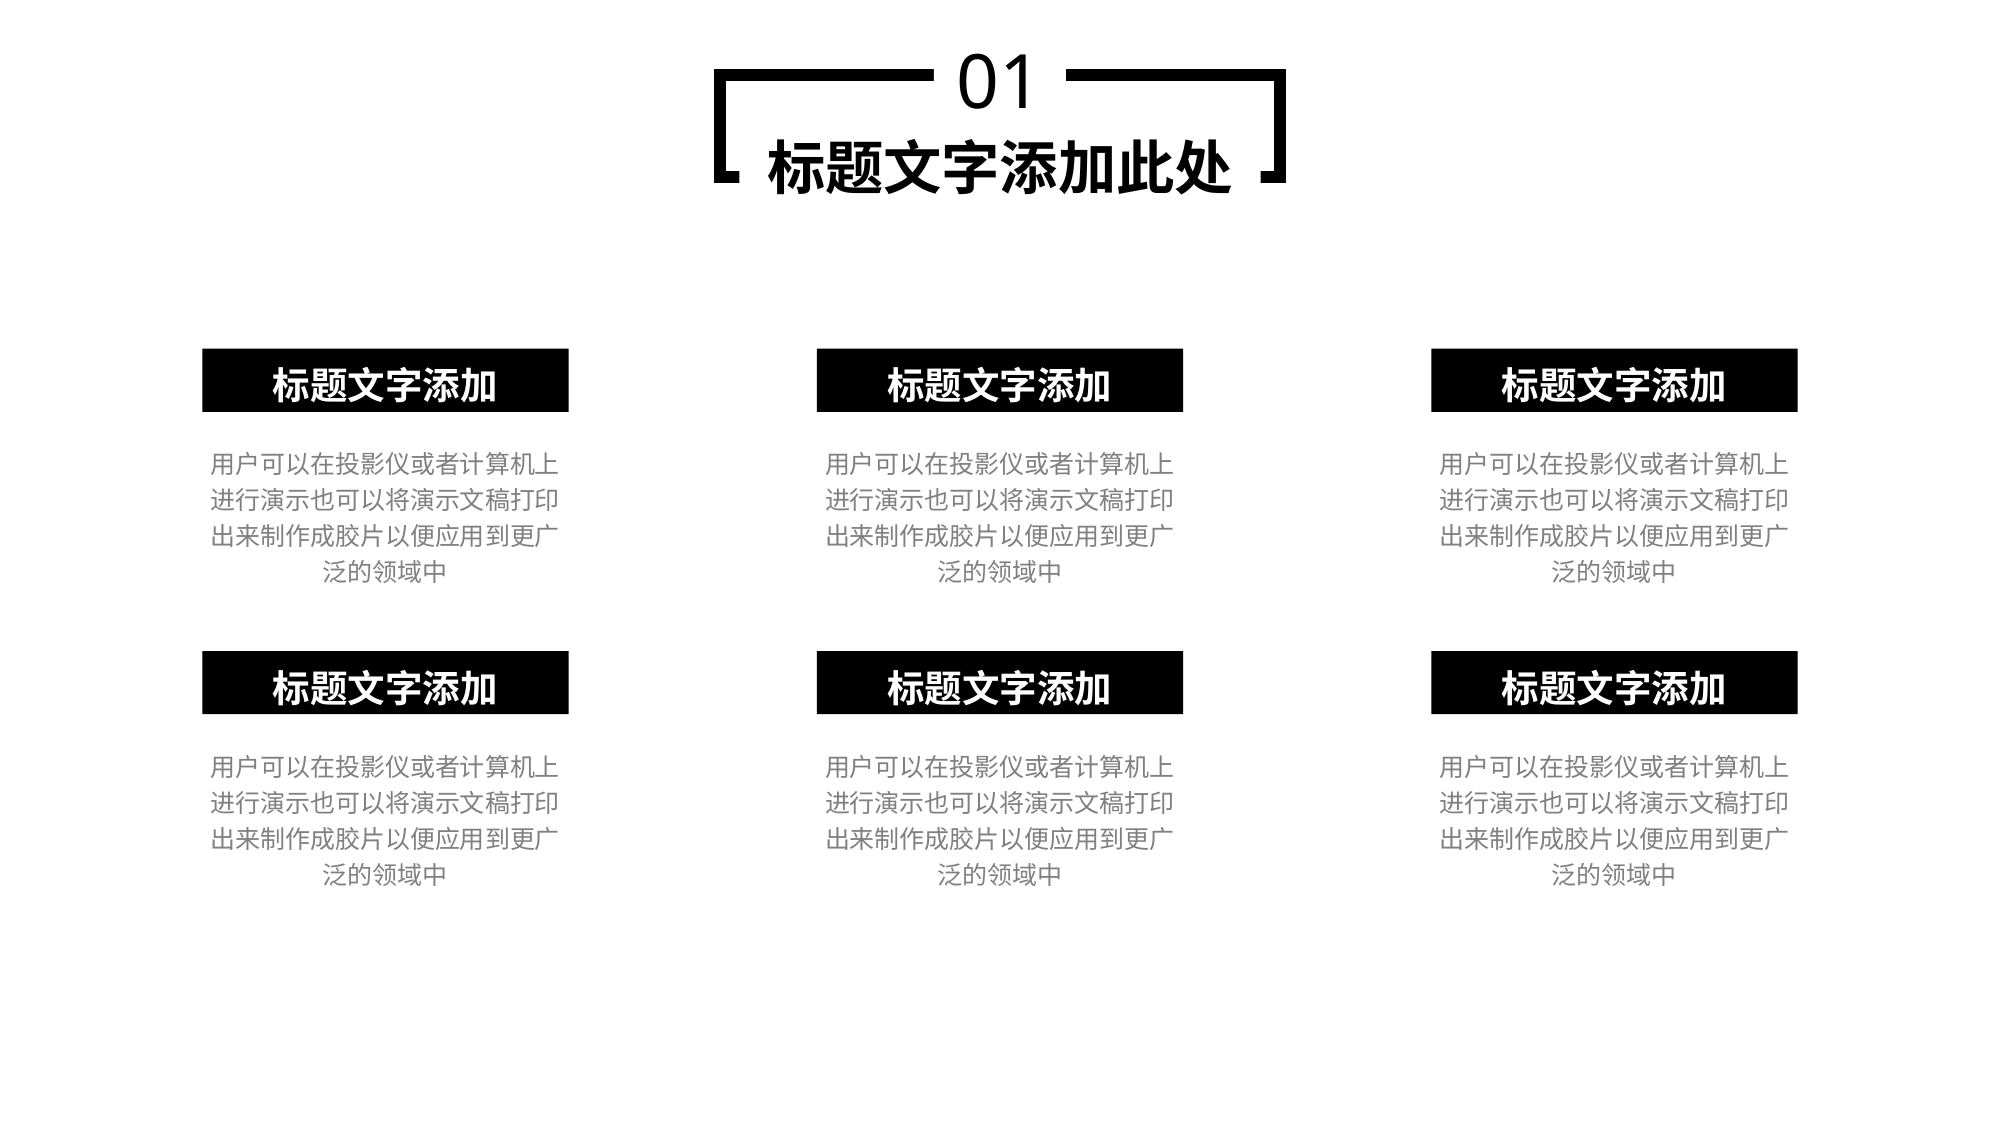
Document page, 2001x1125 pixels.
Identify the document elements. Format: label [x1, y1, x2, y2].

text_box [184, 648, 587, 896]
text_box [798, 345, 1202, 593]
text_box [184, 345, 587, 593]
text_box [719, 26, 1280, 210]
text_box [1413, 648, 1816, 896]
text_box [798, 648, 1202, 896]
text_box [1413, 345, 1816, 593]
